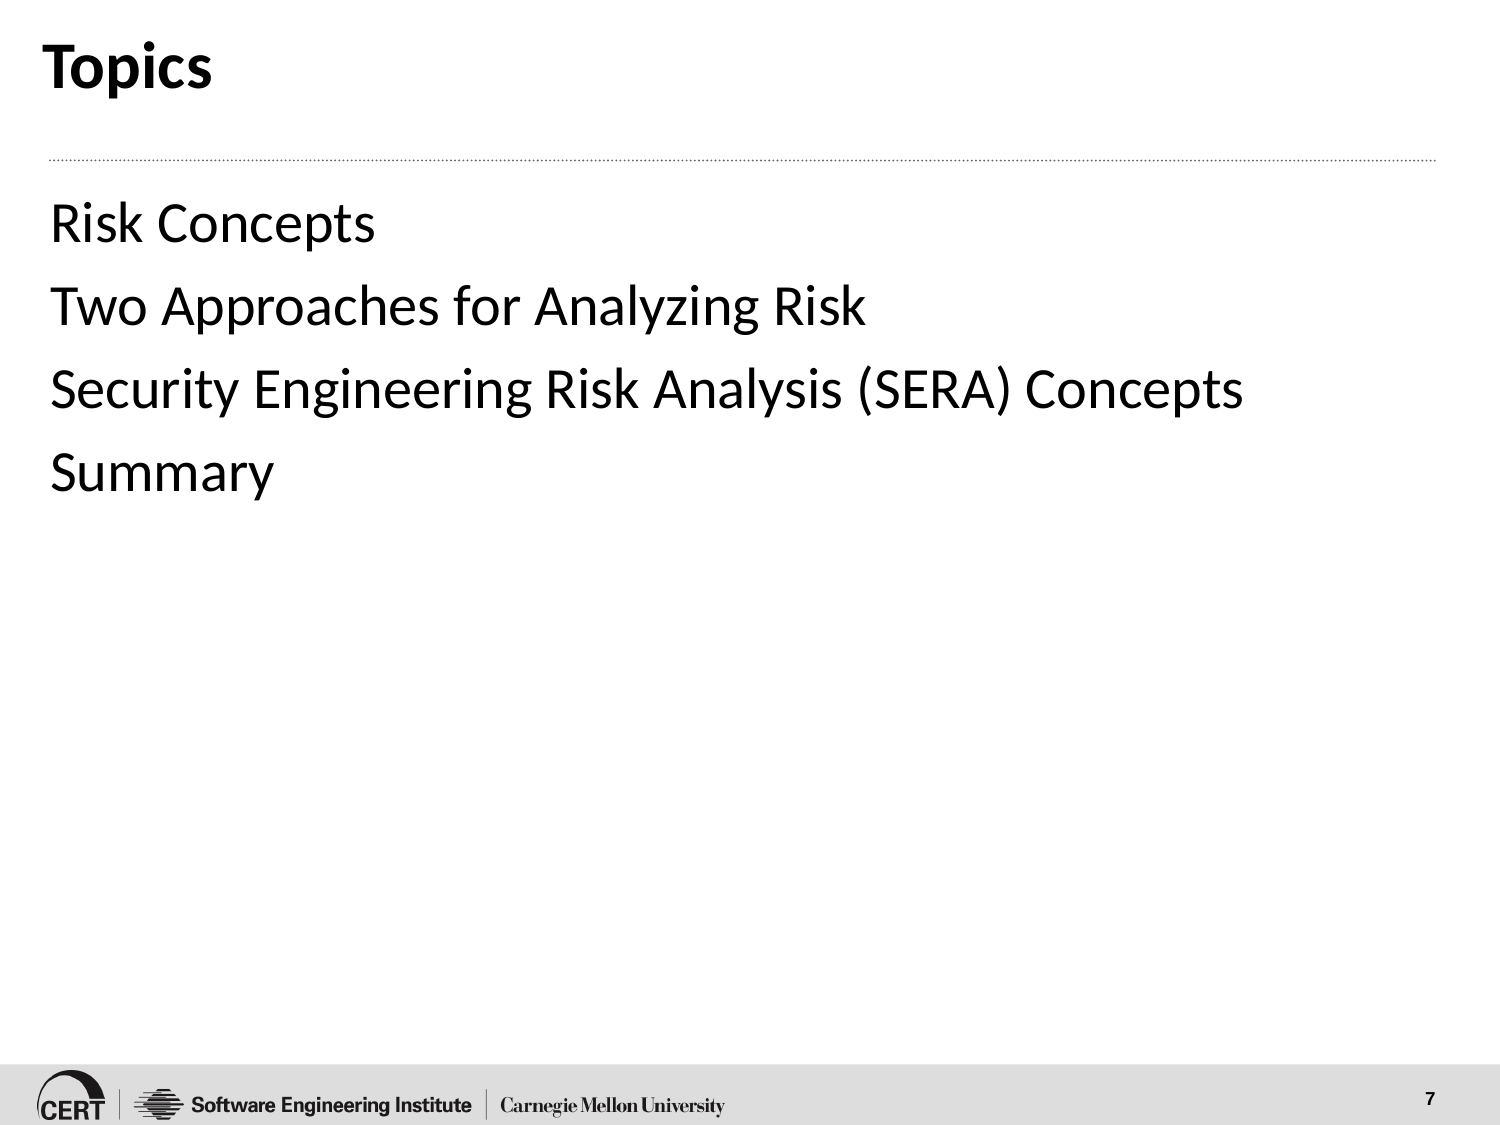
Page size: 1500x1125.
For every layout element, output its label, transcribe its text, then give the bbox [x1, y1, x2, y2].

title Topics [42, 37, 1434, 155]
picture [37, 1069, 725, 1122]
list Risk Concepts Two Approaches for Analyzing Risk Security Engineering Risk Analysis (SERA) Concepts Summary [49, 187, 1438, 1001]
